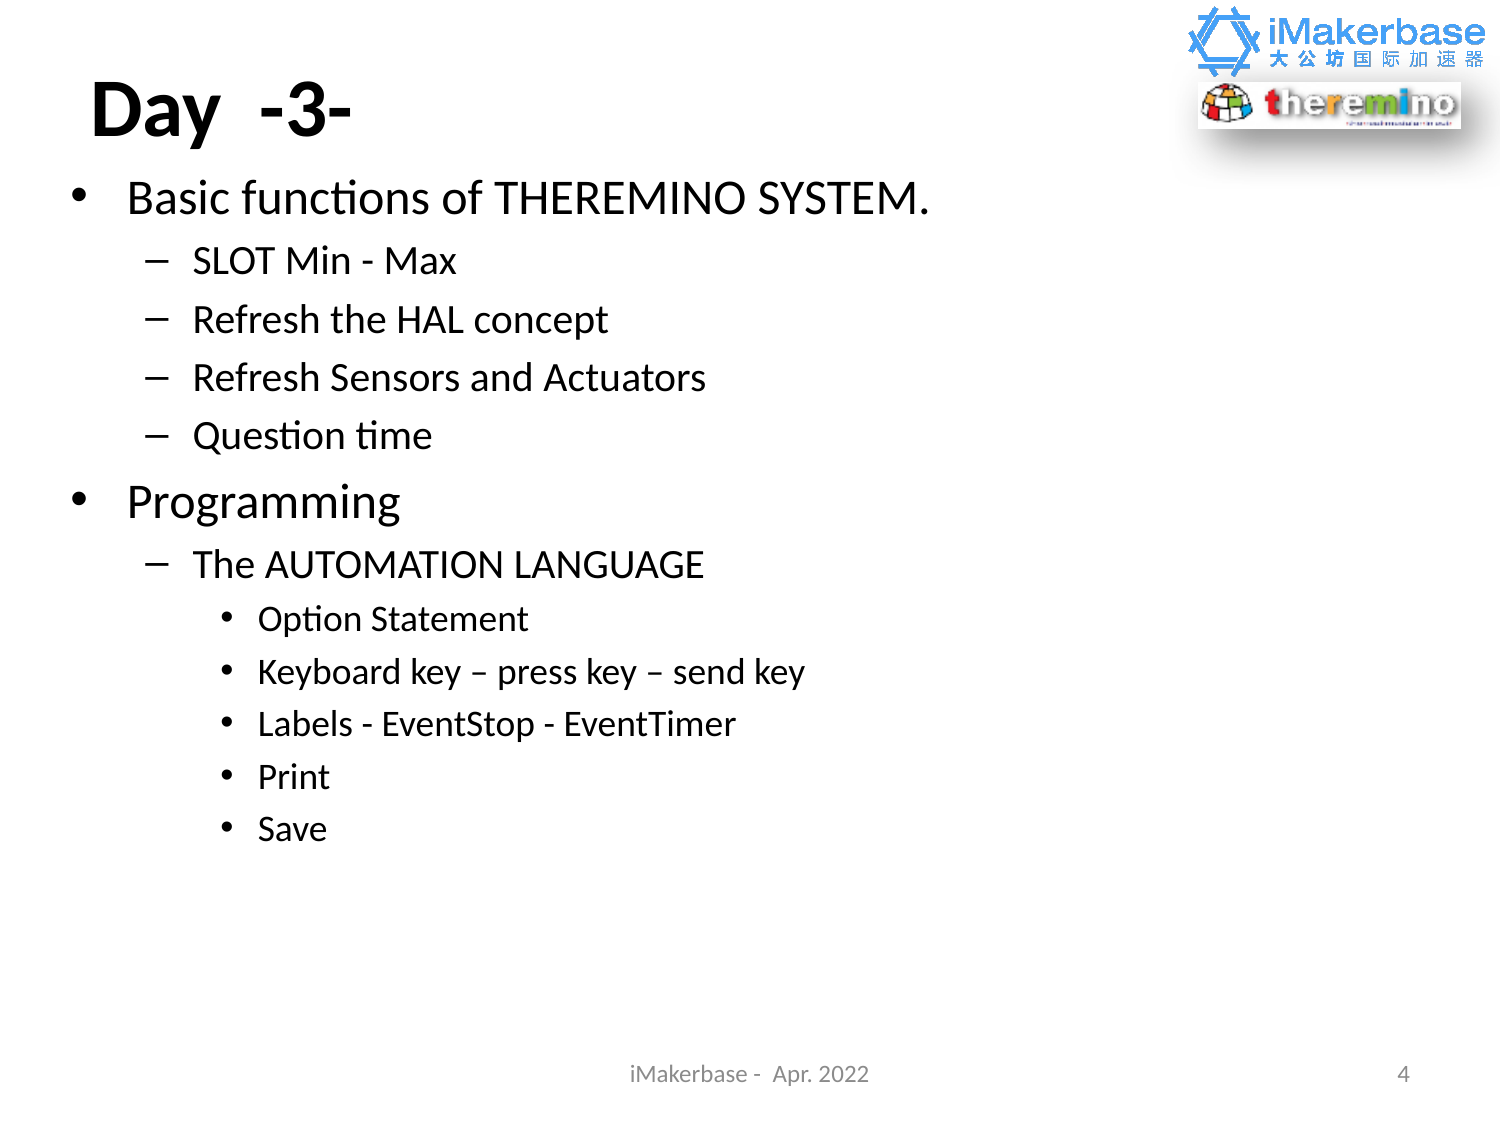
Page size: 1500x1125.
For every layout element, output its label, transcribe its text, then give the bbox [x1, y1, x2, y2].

picture [1198, 82, 1461, 129]
footer iMakerbase - Apr. 2022 [512, 1076, 988, 1103]
picture [1188, 5, 1485, 78]
slide_number 4 [1074, 1042, 1425, 1103]
list Basic functions of THEREMINO SYSTEM. SLOT Min - Max Refresh the HAL concept Refresh Sensors and Actuators Question time Programming The AUTOMATION LANGUAGE Option Statement Keyboard key – press key – send key Labels - EventStop - EventTimer Print Save [55, 157, 1412, 1076]
title Day -3- [75, 45, 1196, 157]
